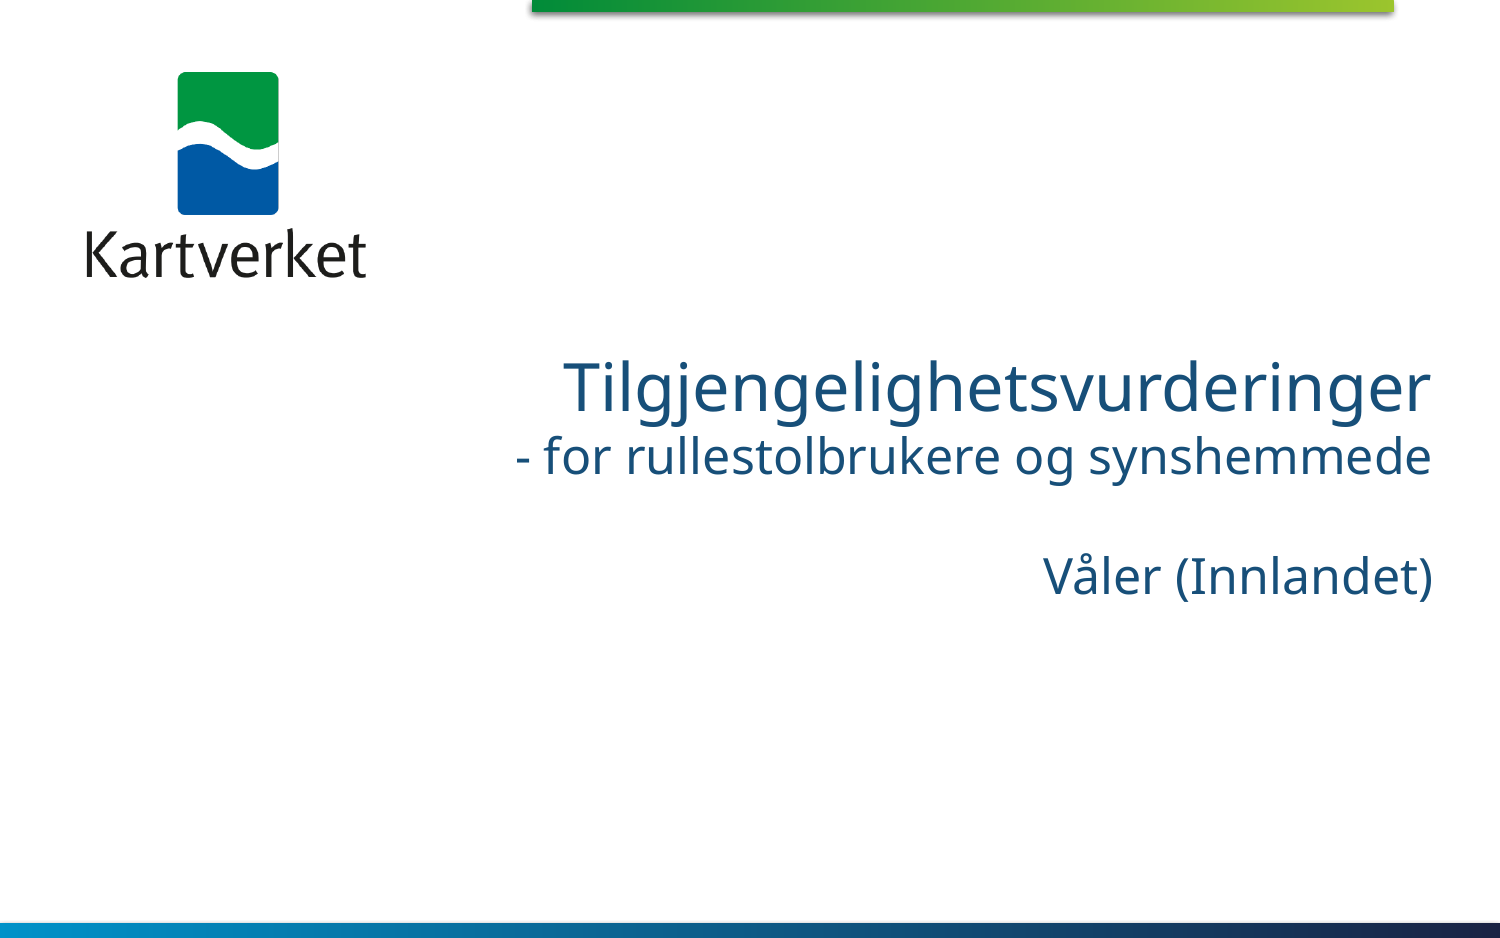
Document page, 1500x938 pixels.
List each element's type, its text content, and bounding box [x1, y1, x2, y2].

text_box Tilgjengelighetsvurderinger - for rullestolbrukere og synshemmede Våler (Innlandet) [66, 337, 1449, 613]
